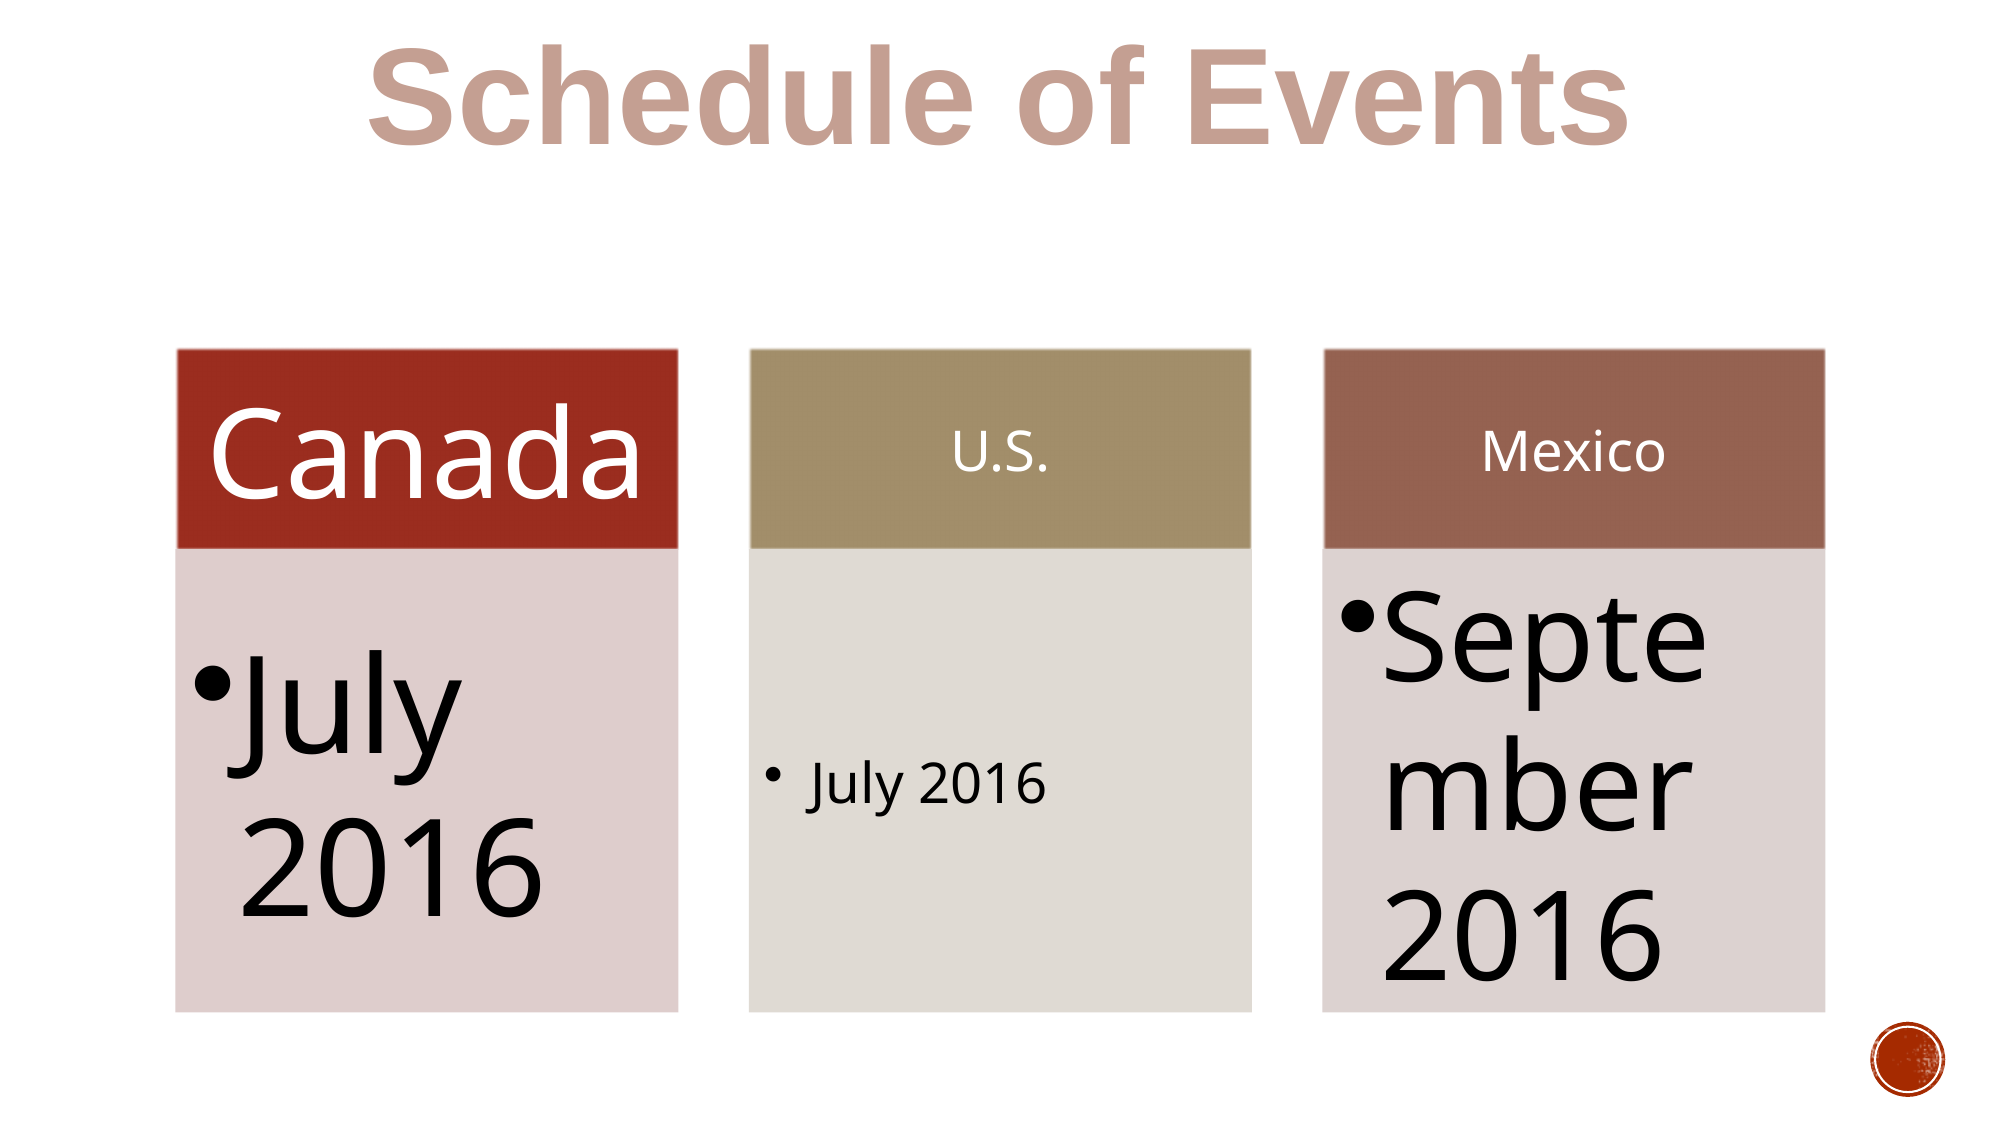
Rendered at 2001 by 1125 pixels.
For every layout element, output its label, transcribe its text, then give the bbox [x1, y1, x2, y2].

text_box Schedule of Events [350, 0, 1650, 180]
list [176, 353, 1826, 1011]
